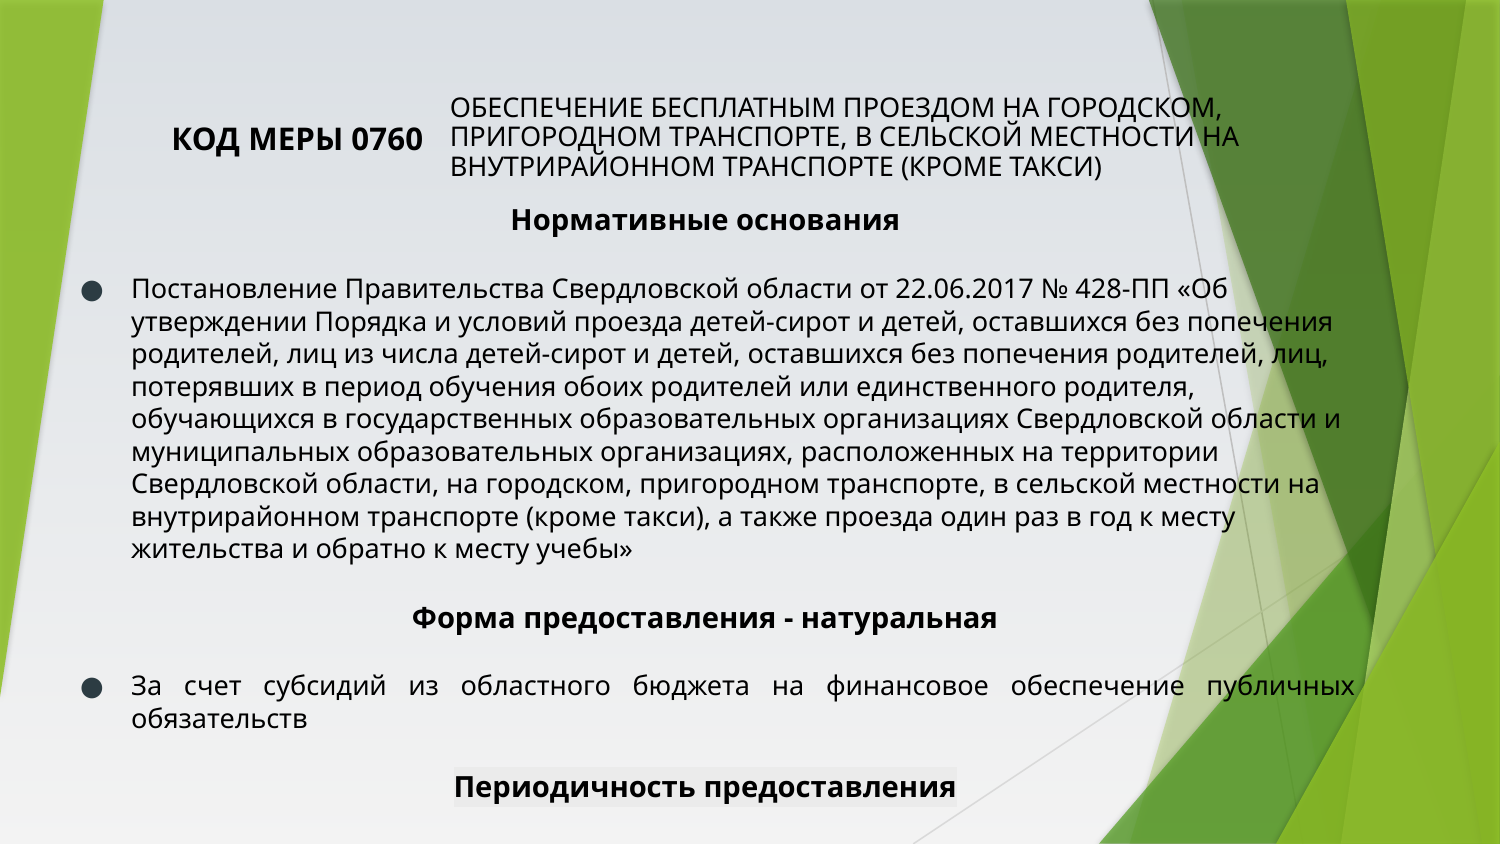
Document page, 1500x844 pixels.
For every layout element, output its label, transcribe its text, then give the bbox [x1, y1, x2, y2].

text_box Нормативные основания Постановление Правительства Свердловской области от 22.06.2017 № 428-ПП «Об утверждении Порядка и условий проезда детей-сирот и детей, оставшихся без попечения родителей, лиц из числа детей-сирот и детей, оставшихся без попечения родителей, лиц, потерявших в период обучения обоих родителей или единственного родителя, обучающихся в государственных образовательных организациях Свердловской области и муниципальных образовательных организациях, расположенных на территории Свердловской области, на городском, пригородном транспорте, в сельской местности на внутрирайонном транспорте (кроме такси), а также проезда один раз в год к месту жительства и обратно к месту учебы» Форма предоставления - натуральная За счет субсидий из областного бюджета на финансовое обеспечение публичных обязательств Периодичность предоставления В соответствии с договором с транспортной организацией (на год, квартал, месяц) [44, 196, 1366, 786]
title ОБЕСПЕЧЕНИЕ БЕСПЛАТНЫМ ПРОЕЗДОМ НА ГОРОДСКОМ, ПРИГОРОДНОМ ТРАНСПОРТЕ, В СЕЛЬСКОЙ МЕСТНОСТИ НА ВНУТРИРАЙОННОМ ТРАНСПОРТЕ (КРОМЕ ТАКСИ) [439, 80, 1384, 197]
text_box КОД МЕРЫ 0760 [122, 79, 439, 196]
